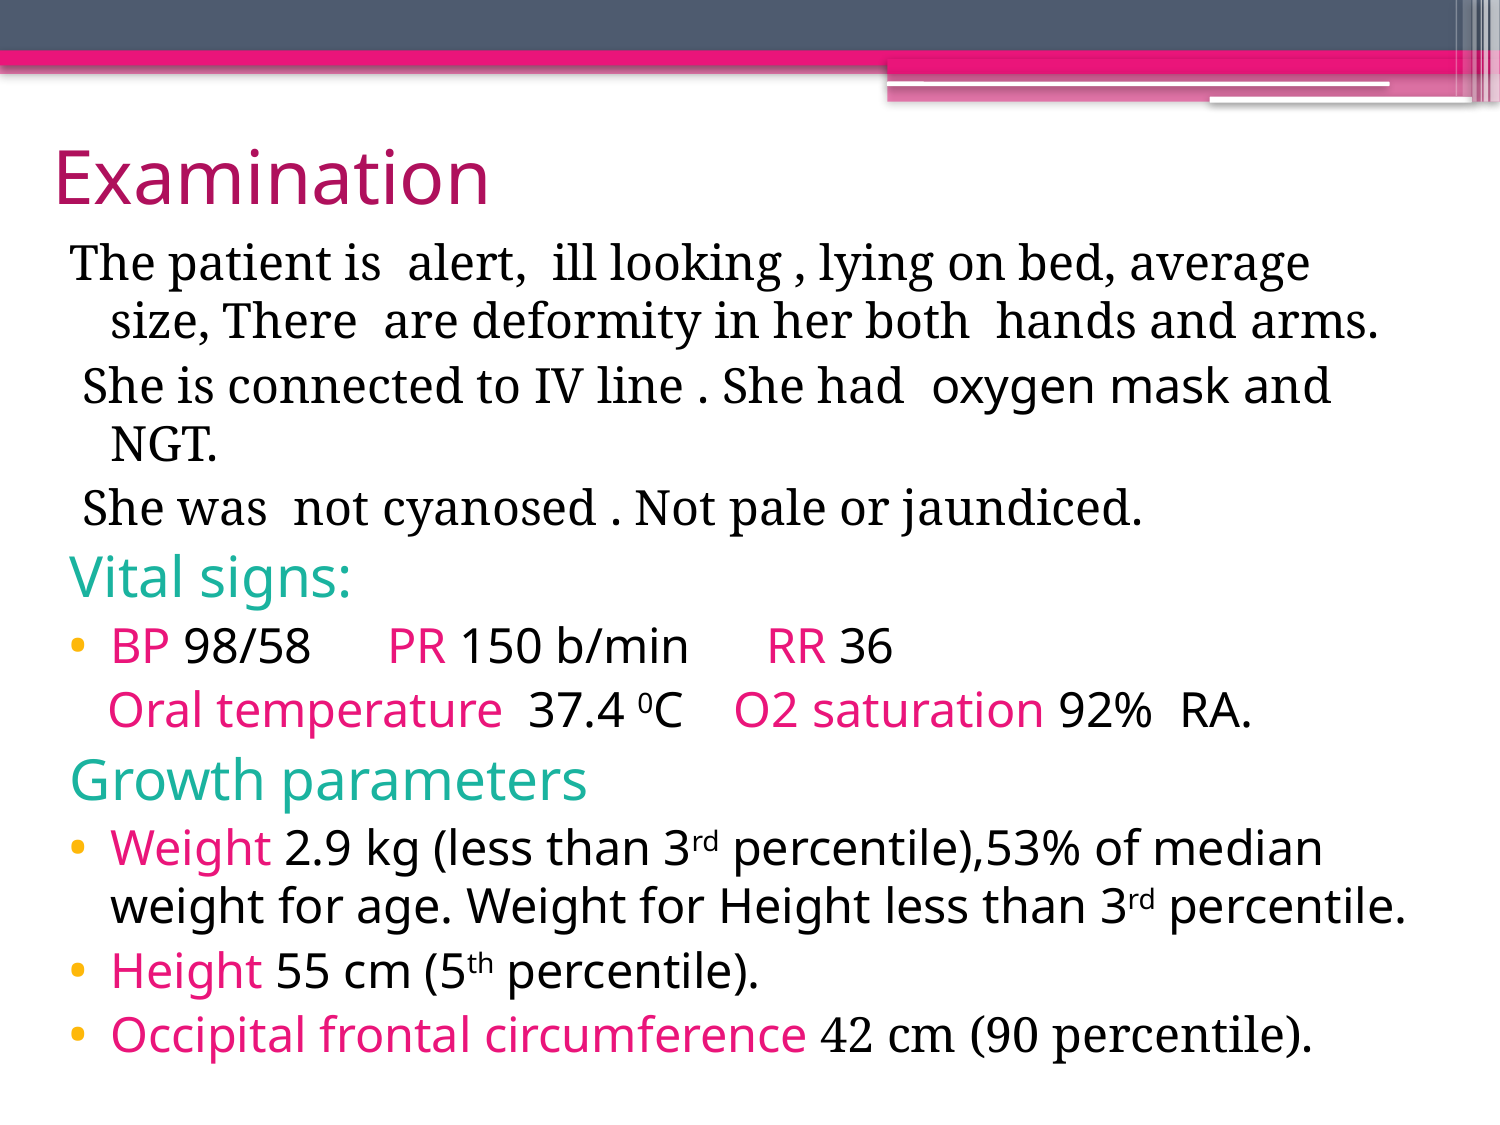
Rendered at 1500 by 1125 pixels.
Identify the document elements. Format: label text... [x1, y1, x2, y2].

list The patient is alert, ill looking , lying on bed, average size, There are deformity in her both hands and arms. She is connected to IV line . She had oxygen mask and NGT. She was not cyanosed . Not pale or jaundiced. Vital signs: BP 98/58 PR 150 b/min RR 36 Oral temperature 37.4 0C O2 saturation 92% RA. Growth parameters Weight 2.9 kg (less than 3rd percentile),53% of median weight for age. Weight for Height less than 3rd percentile. Height 55 cm (5th percentile). Occipital frontal circumference 42 cm (90 percentile). [37, 224, 1425, 1125]
title Examination [37, 112, 1388, 224]
